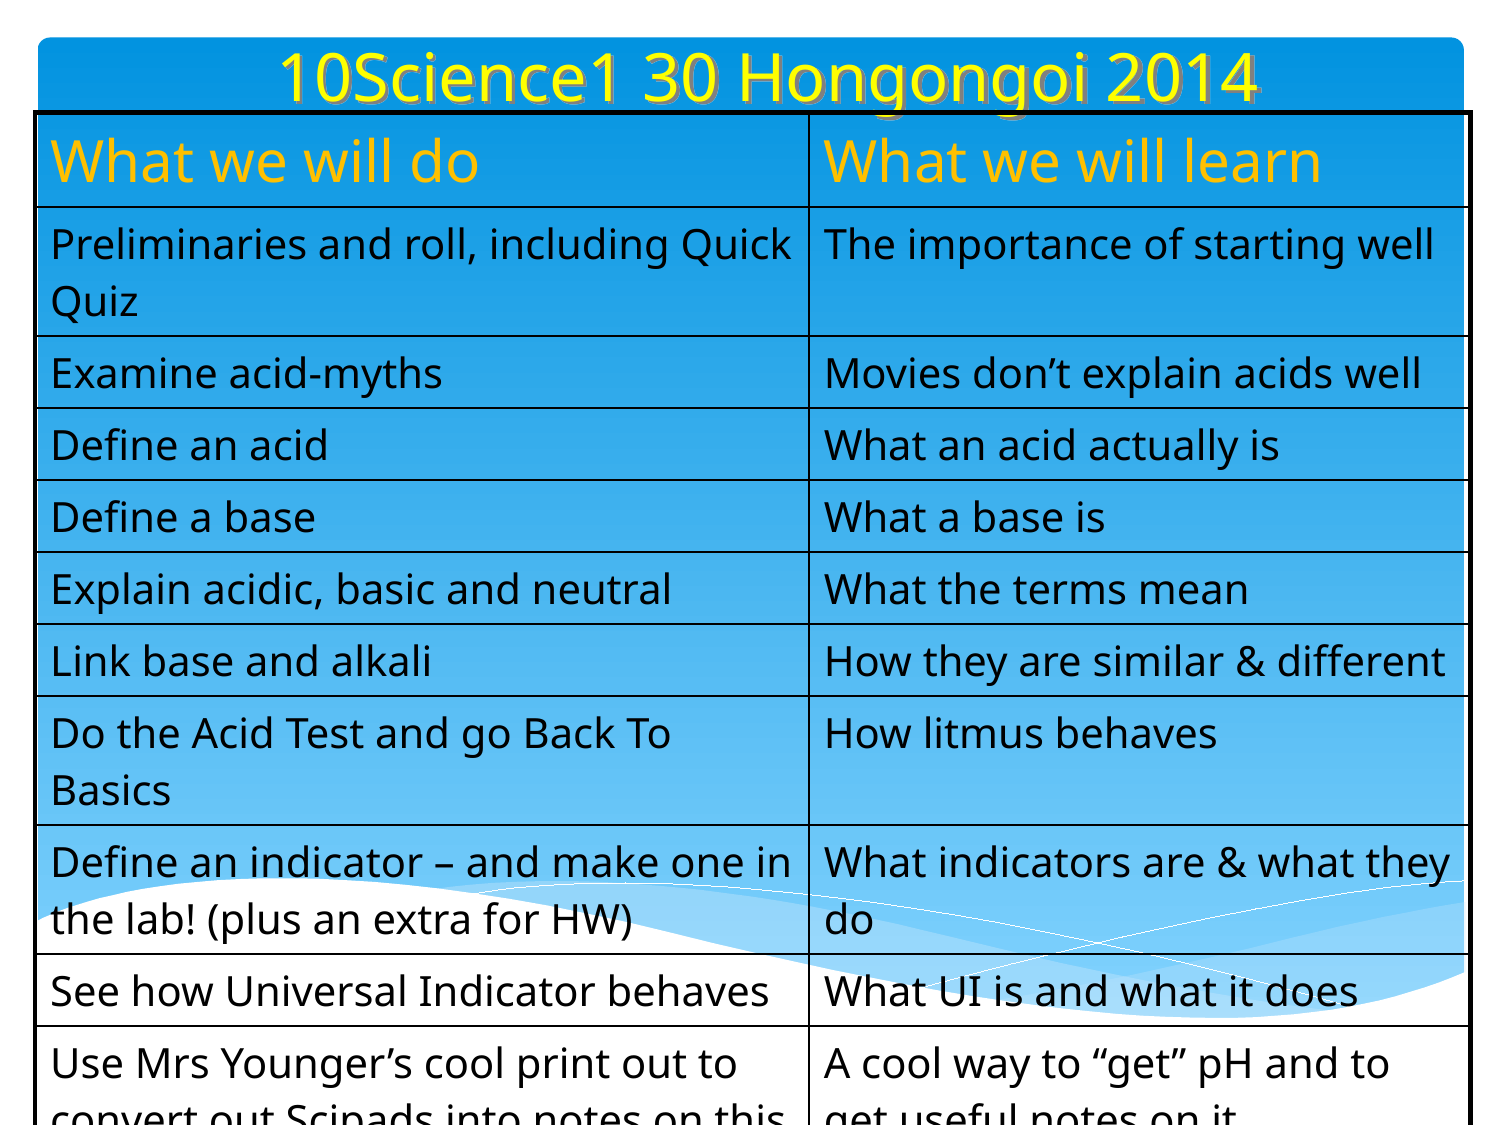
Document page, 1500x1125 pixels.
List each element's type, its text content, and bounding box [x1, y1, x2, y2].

table_cell A cool way to “get” pH and to get useful notes on it. [810, 1027, 1468, 1125]
table_cell Explain acidic, basic and neutral [37, 553, 808, 623]
table_cell What a base is [810, 481, 1468, 551]
table_cell Examine acid-myths [37, 337, 808, 407]
table_cell Define a base [37, 481, 808, 551]
table_cell Link base and alkali [37, 625, 808, 695]
text_box 10Science1 30 Hongongoi 2014 [162, 24, 1375, 110]
table_cell The importance of starting well [810, 208, 1468, 335]
table_cell Use Mrs Younger’s cool print out to convert out Scipads into notes on this topic [37, 1027, 808, 1125]
table_cell Define an acid [37, 409, 808, 479]
table_cell See how Universal Indicator behaves [37, 955, 808, 1025]
table_cell How they are similar & different [810, 625, 1468, 695]
table_cell What UI is and what it does [810, 955, 1468, 1025]
table_cell Define an indicator – and make one in the lab! (plus an extra for HW) [37, 826, 808, 953]
table_cell Movies don’t explain acids well [810, 337, 1468, 407]
table_cell What the terms mean [810, 553, 1468, 623]
table_cell What indicators are & what they do [810, 826, 1468, 953]
table_header What we will do [37, 115, 808, 206]
table_cell Do the Acid Test and go Back To Basics [37, 697, 808, 824]
table_cell Preliminaries and roll, including Quick Quiz [37, 208, 808, 335]
table_header What we will learn [810, 115, 1468, 206]
table_cell How litmus behaves [810, 697, 1468, 824]
table_cell What an acid actually is [810, 409, 1468, 479]
